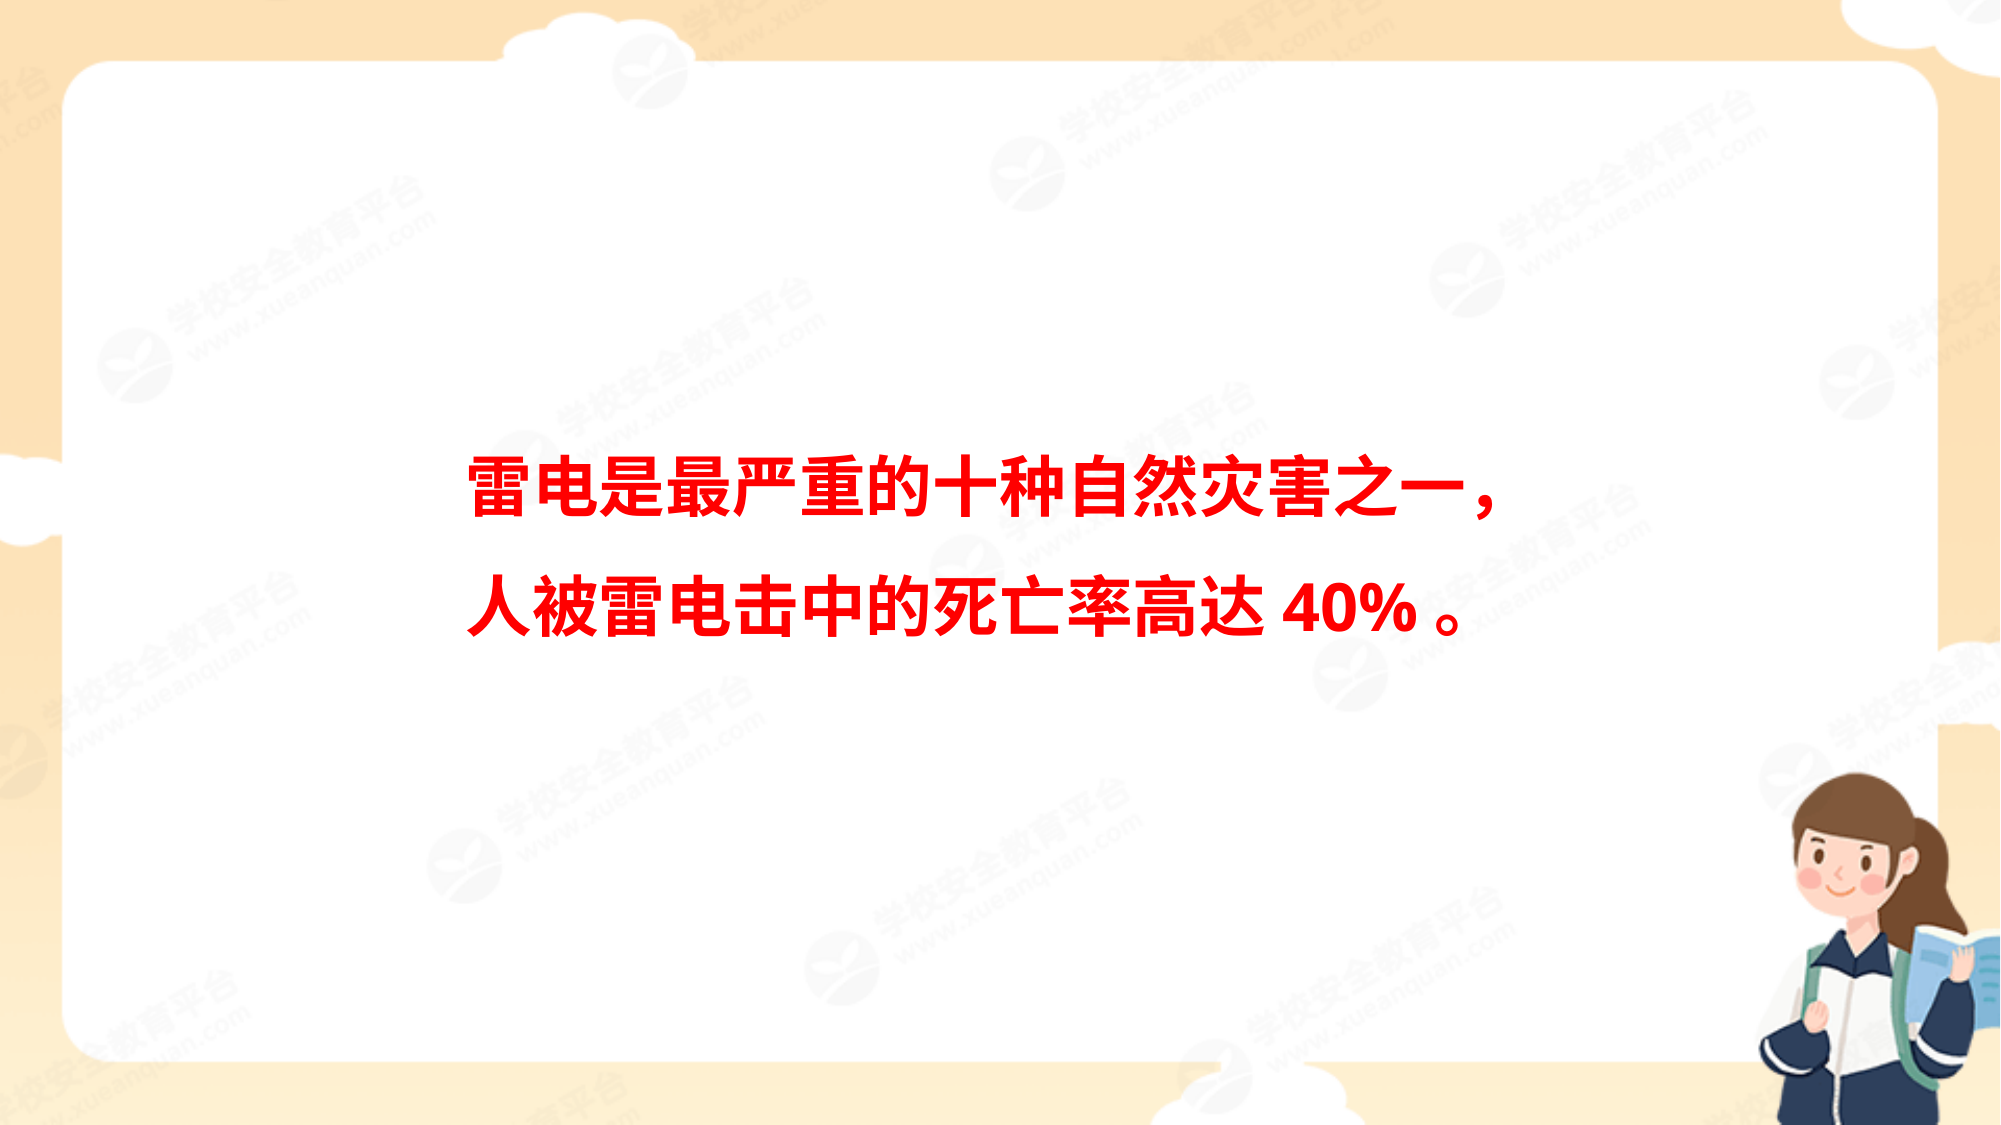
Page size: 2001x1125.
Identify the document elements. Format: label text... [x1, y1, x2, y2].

text_box 雷电是最严重的十种自然灾害之一，人被雷电击中的死亡率高达40%。 [450, 397, 1550, 653]
picture [0, 0, 2001, 1125]
